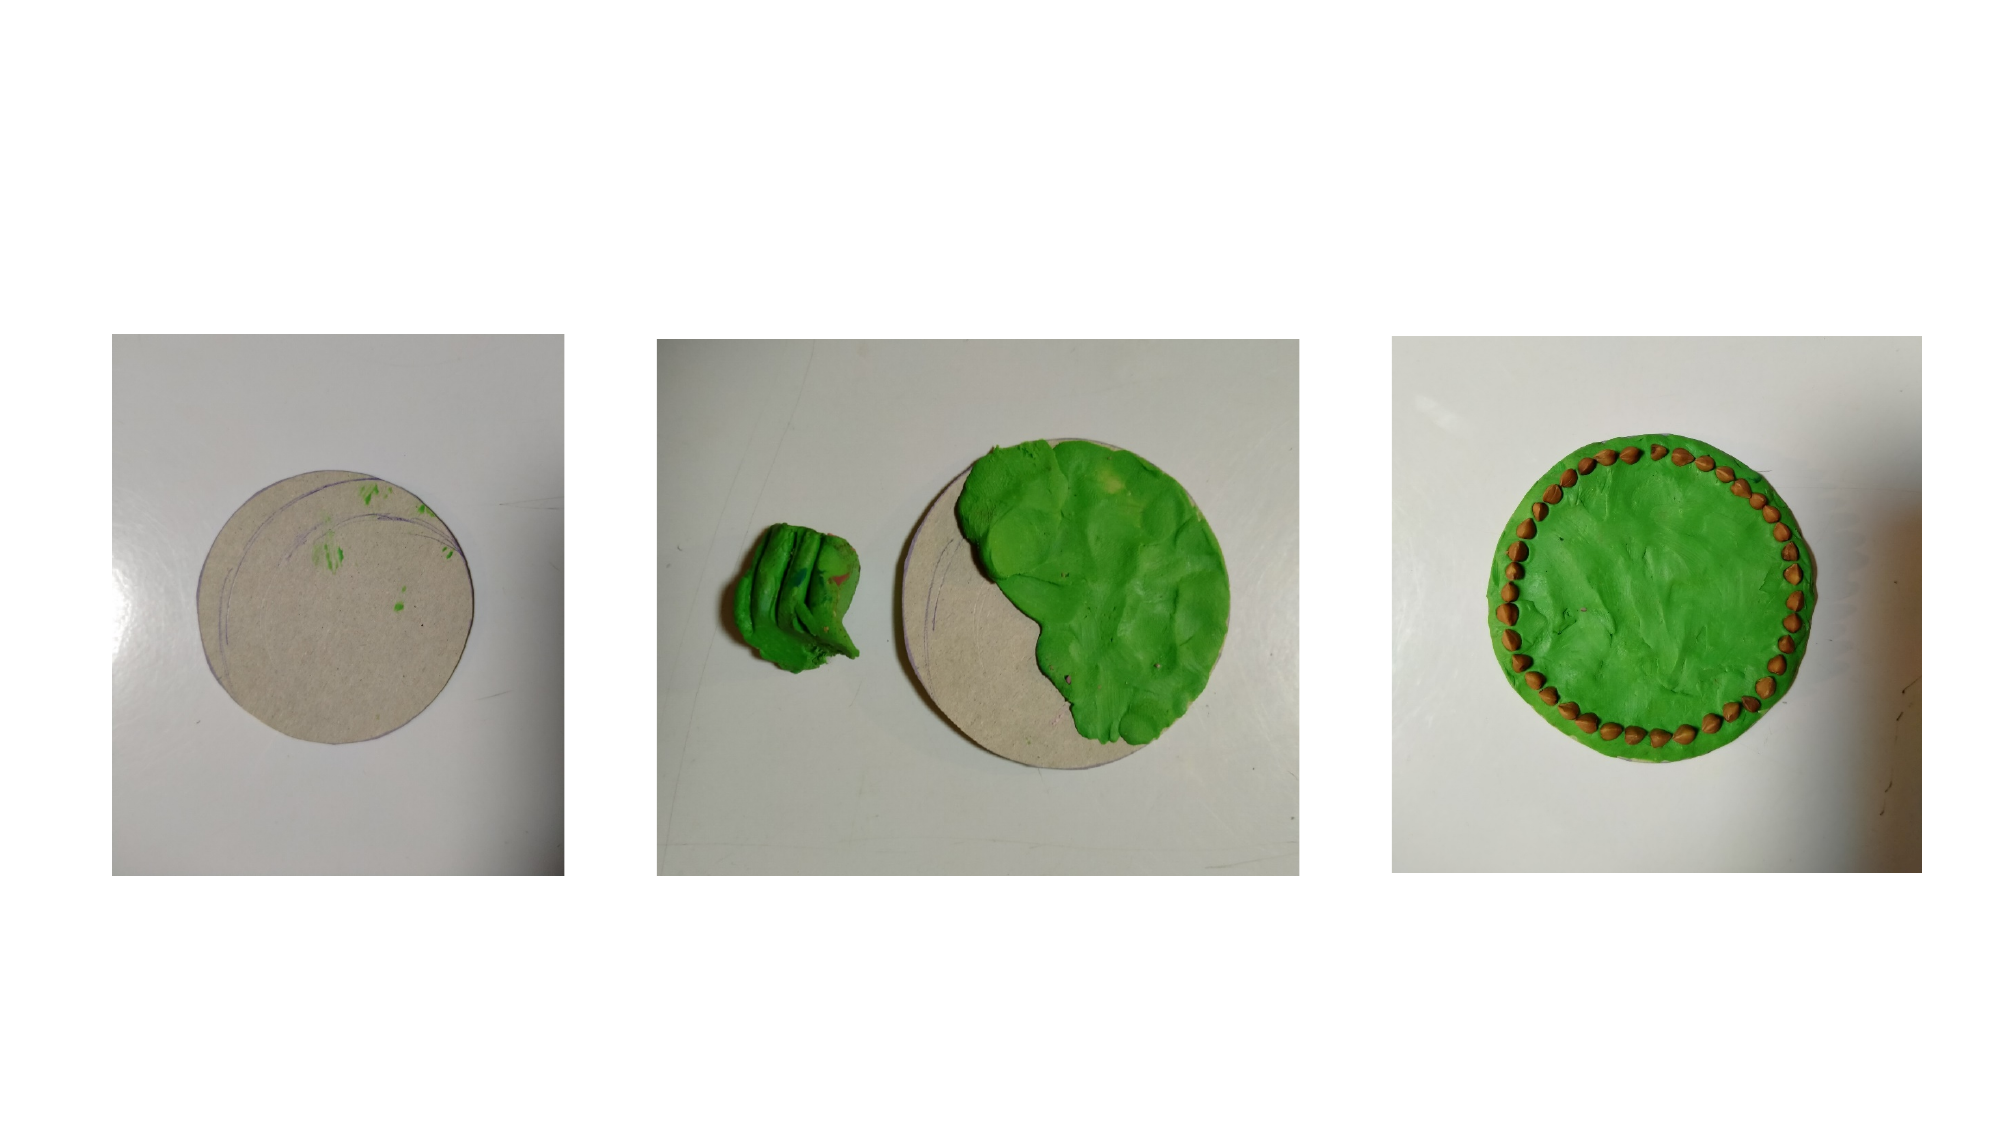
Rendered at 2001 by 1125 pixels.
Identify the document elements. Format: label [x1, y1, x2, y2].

picture [1391, 336, 1922, 873]
list [112, 334, 565, 876]
picture [656, 285, 1300, 929]
